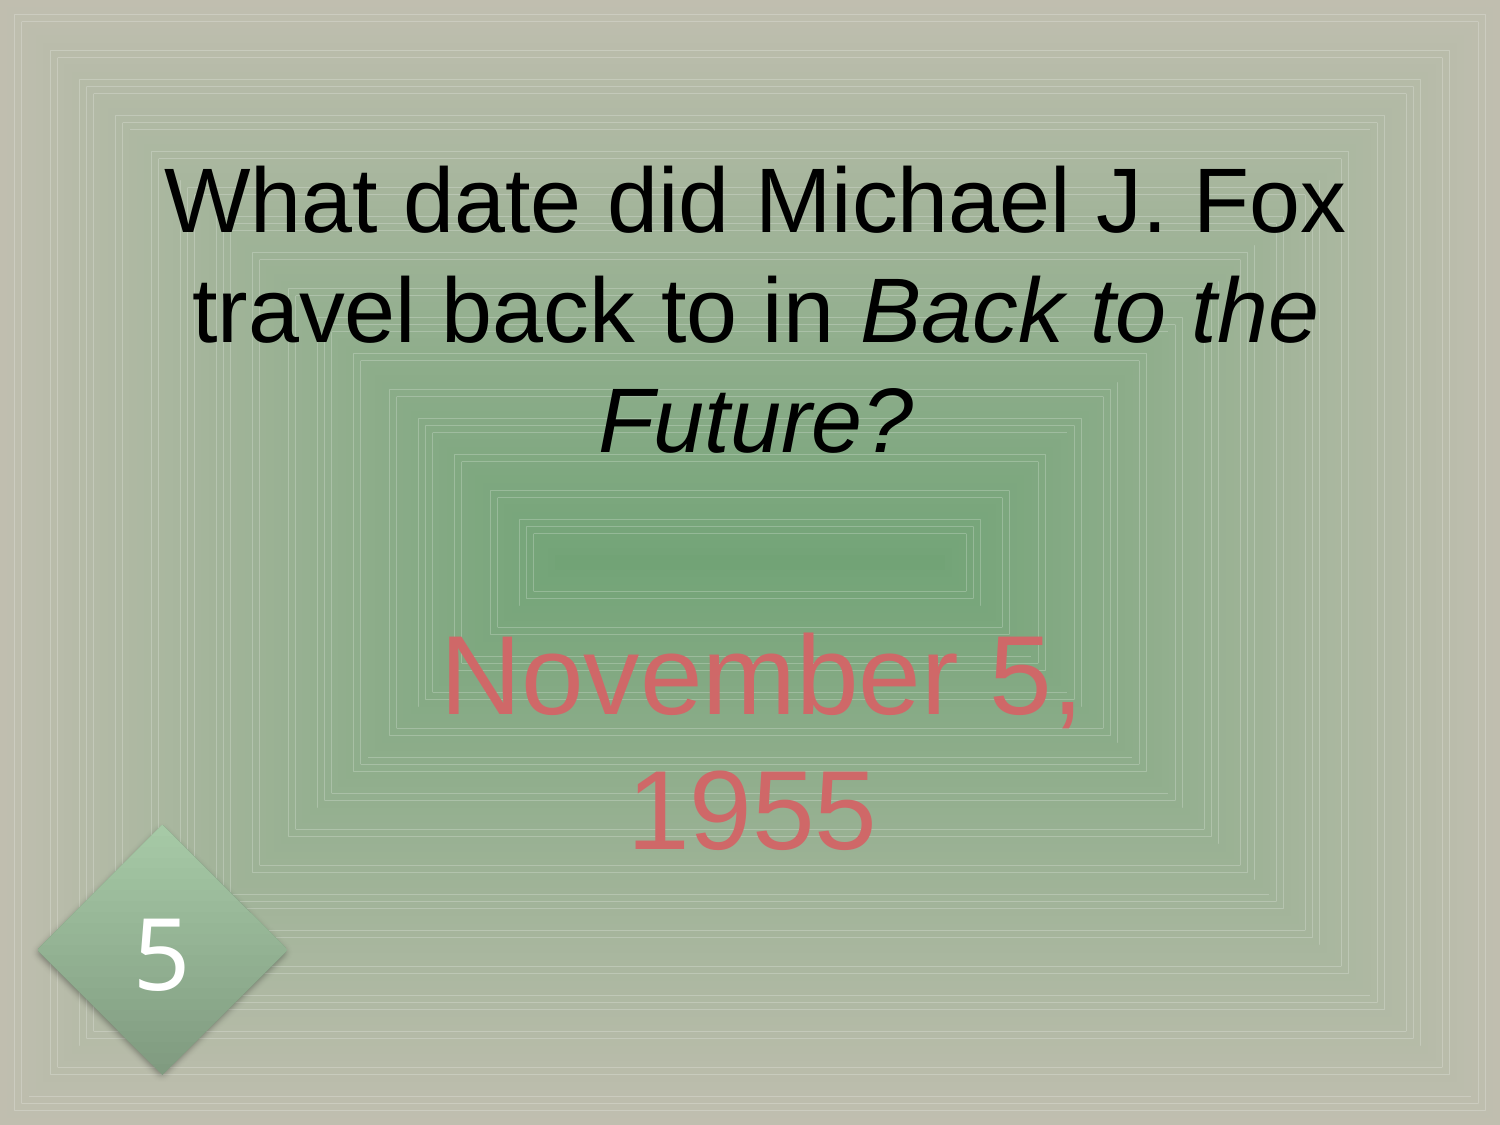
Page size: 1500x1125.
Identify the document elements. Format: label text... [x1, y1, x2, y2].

text_box 5 [37, 825, 288, 1075]
title What date did Michael J. Fox travel back to in Back to the Future? [112, 137, 1401, 476]
text_box November 5, 1955 [424, 600, 1188, 875]
